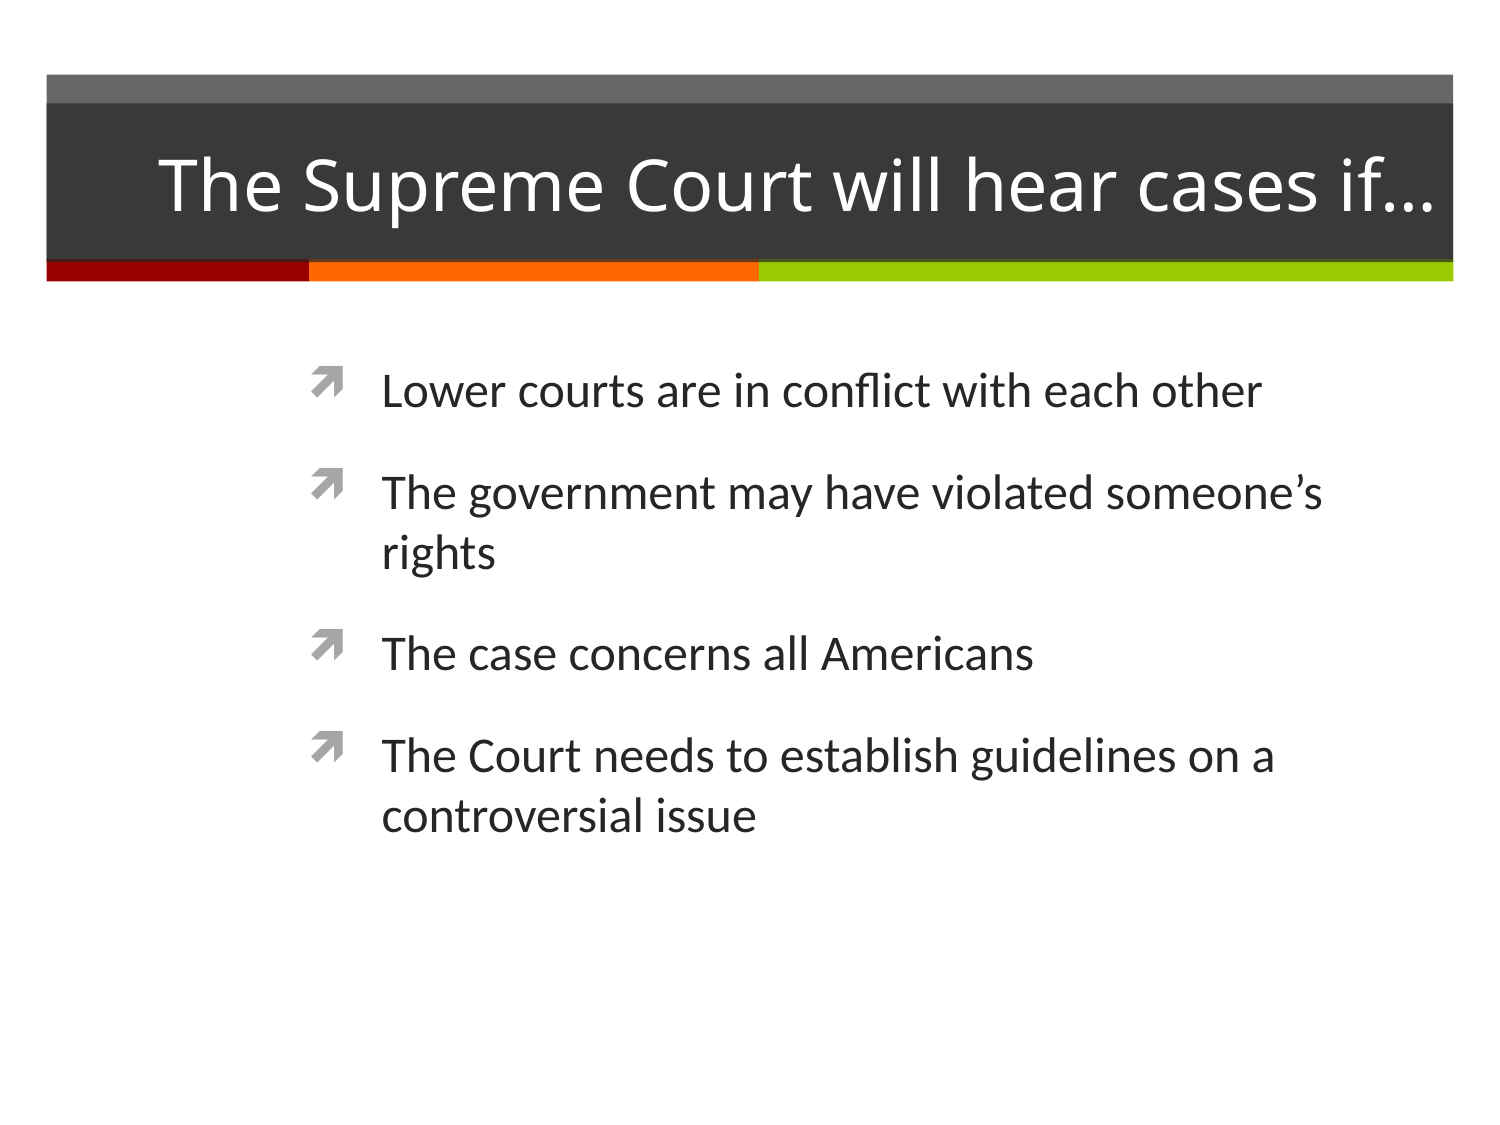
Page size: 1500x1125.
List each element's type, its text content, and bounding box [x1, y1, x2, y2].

list Lower courts are in conflict with each other The government may have violated someone’s rights The case concerns all Americans The Court needs to establish guidelines on a controversial issue [292, 350, 1454, 1005]
title The Supreme Court will hear cases if… [46, 103, 1454, 263]
